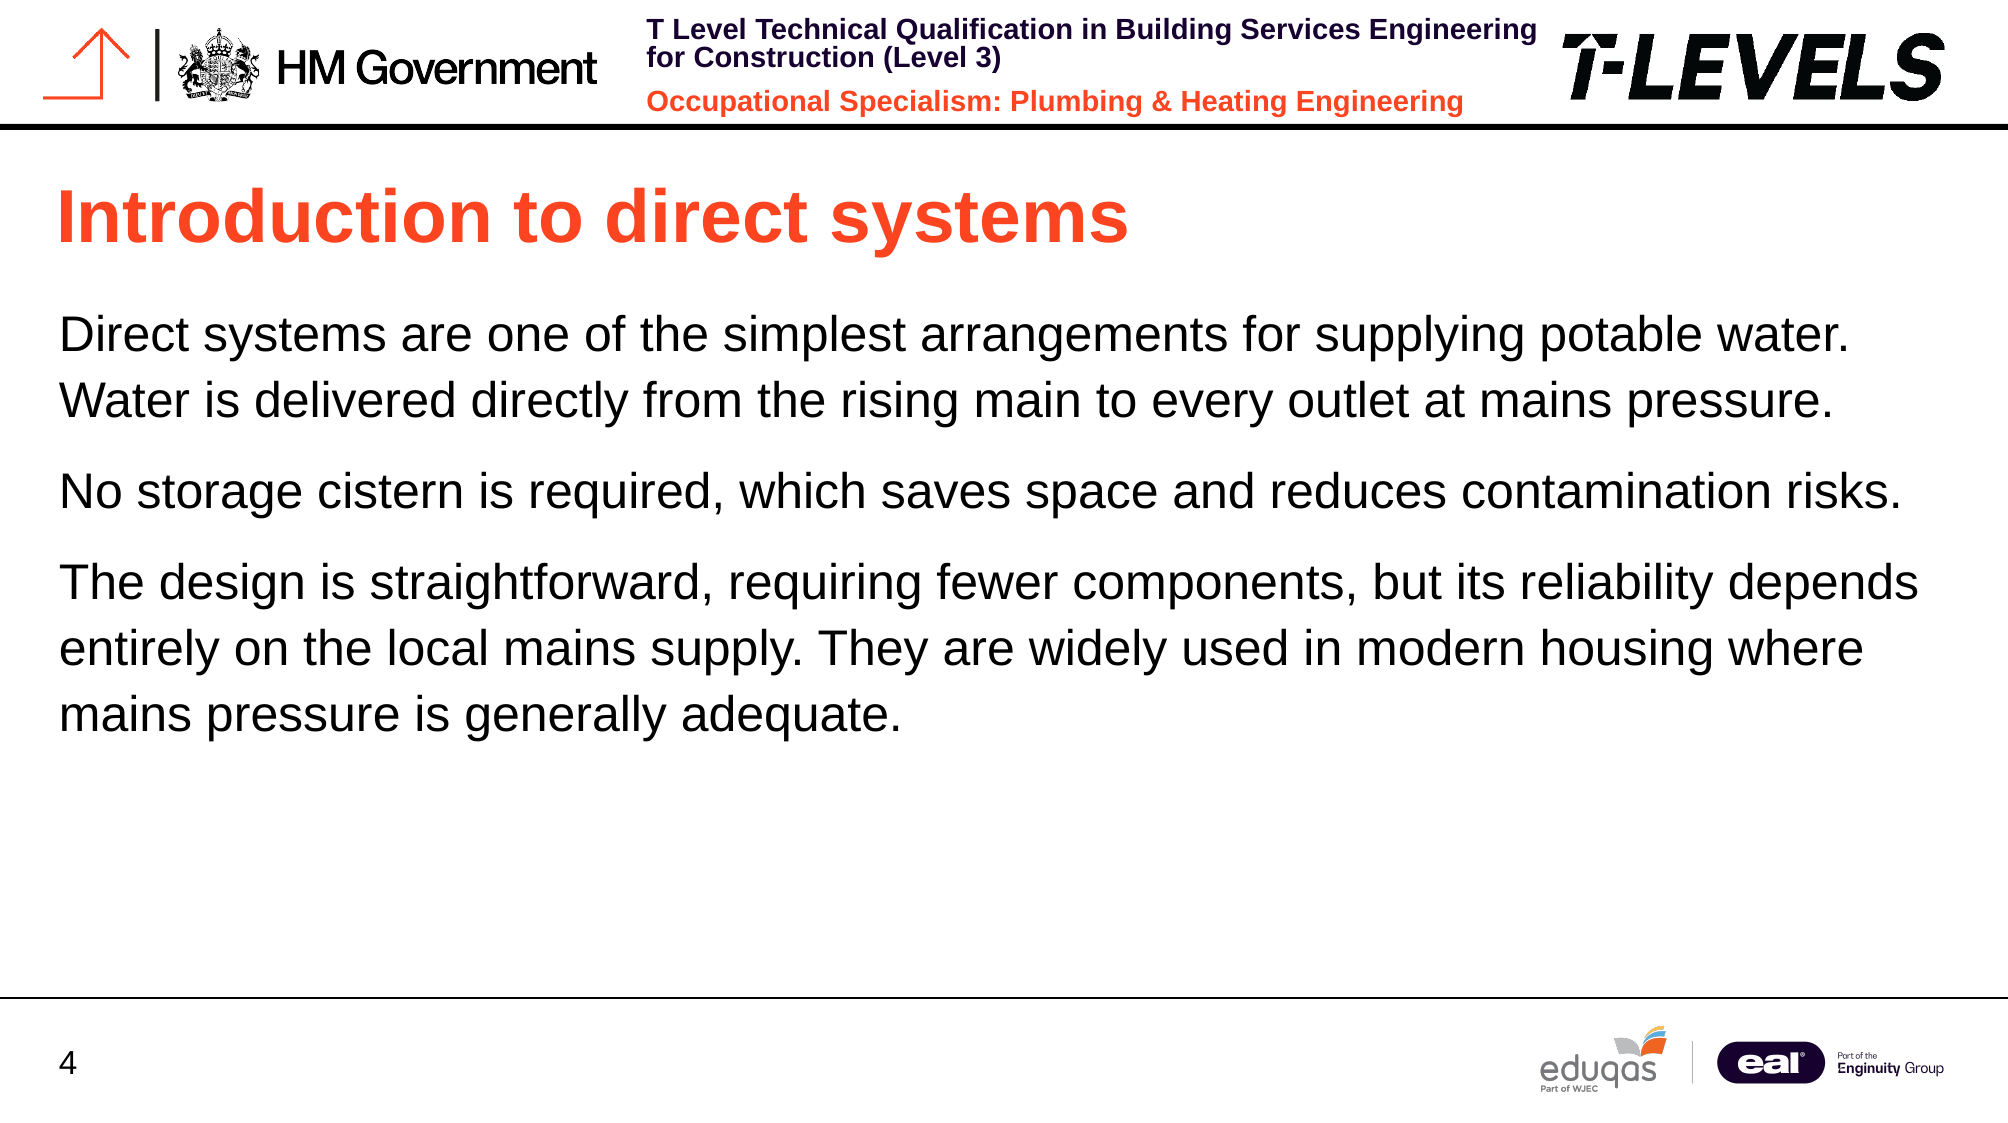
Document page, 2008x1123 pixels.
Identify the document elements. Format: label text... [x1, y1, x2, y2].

picture [1543, 25, 1964, 108]
picture [38, 27, 136, 100]
picture [155, 28, 597, 102]
picture [1535, 1021, 1949, 1097]
list Direct systems are one of the simplest arrangements for supplying potable water. Water is delivered directly from the rising main to every outlet at mains pressure. No storage cistern is required, which saves space and reduces contamination risks. The design is straightforward, requiring fewer components, but its reliability depends entirely on the local mains supply. They are widely used in modern housing where mains pressure is generally adequate. [59, 295, 1949, 975]
title Introduction to direct systems [41, 111, 1949, 314]
